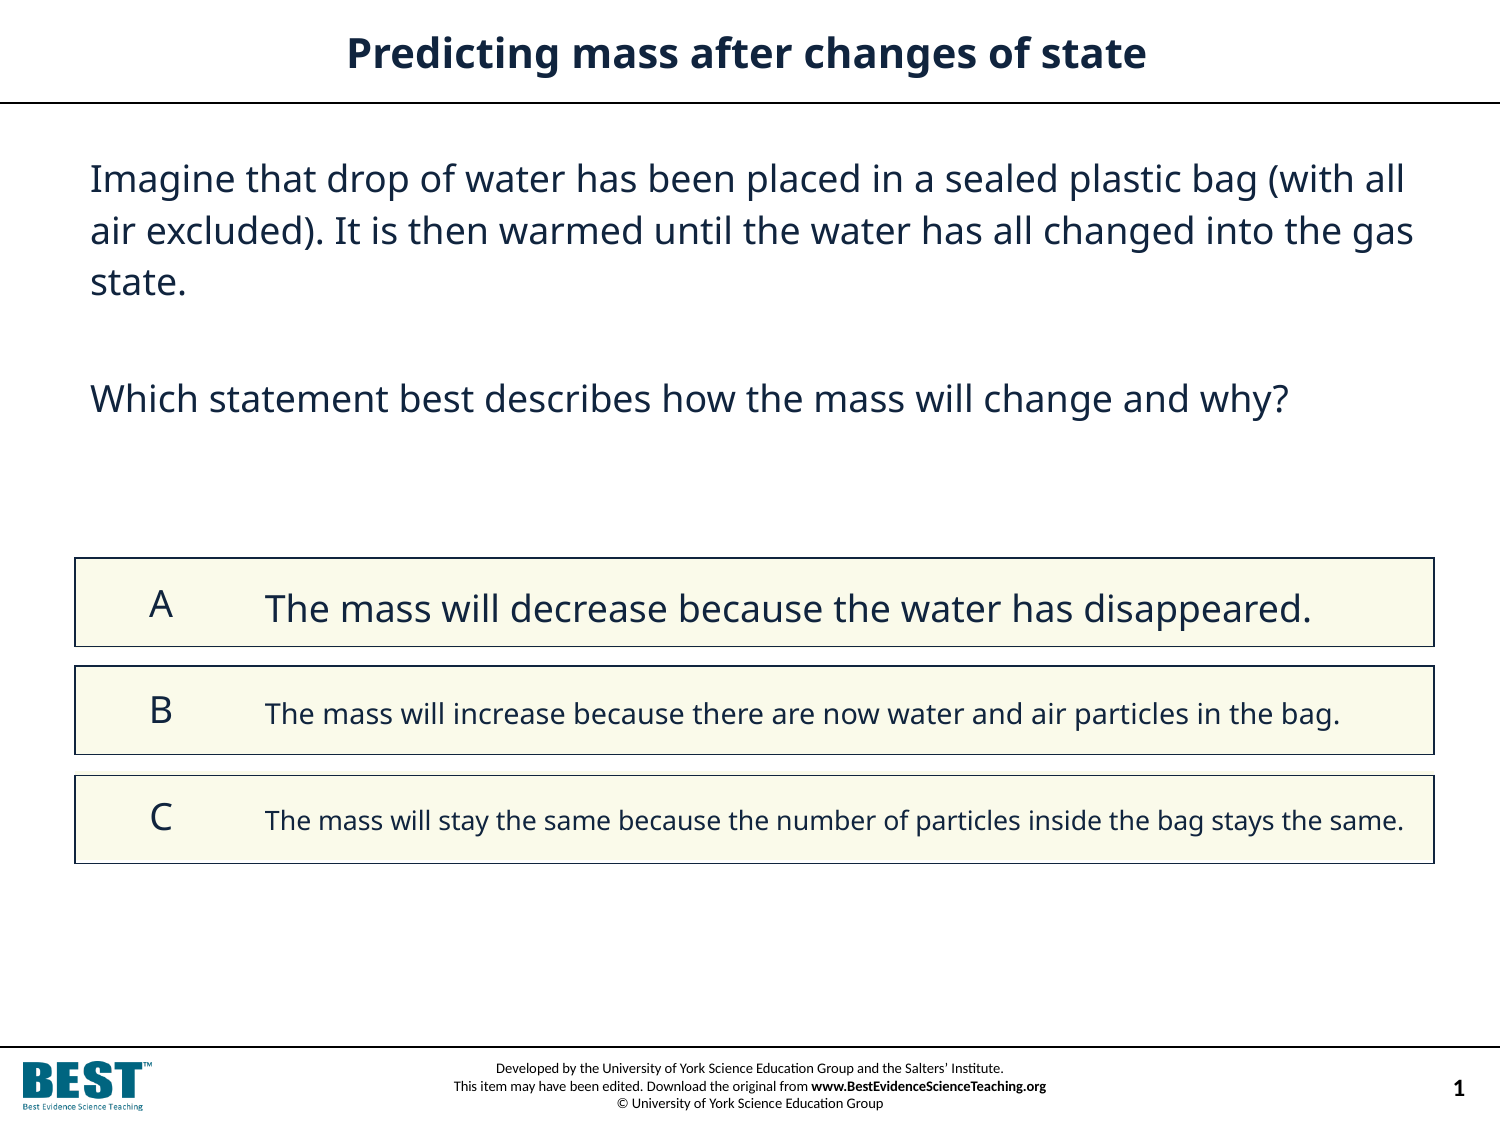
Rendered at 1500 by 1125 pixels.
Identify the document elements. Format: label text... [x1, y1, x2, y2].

slide_number 1 [1130, 1061, 1481, 1111]
picture [23, 1061, 152, 1111]
list The mass will increase because there are now water and air particles in the bag. [249, 666, 1435, 755]
title Predicting mass after changes of state [23, 4, 1471, 99]
list Imagine that drop of water has been placed in a sealed plastic bag (with all air excluded). It is then warmed until the water has all changed into the gas state. Which statement best describes how the mass will change and why? [75, 141, 1435, 541]
list The mass will decrease because the water has disappeared. [249, 560, 1435, 649]
list The mass will stay the same because the number of particles inside the bag stays the same. [249, 773, 1435, 863]
